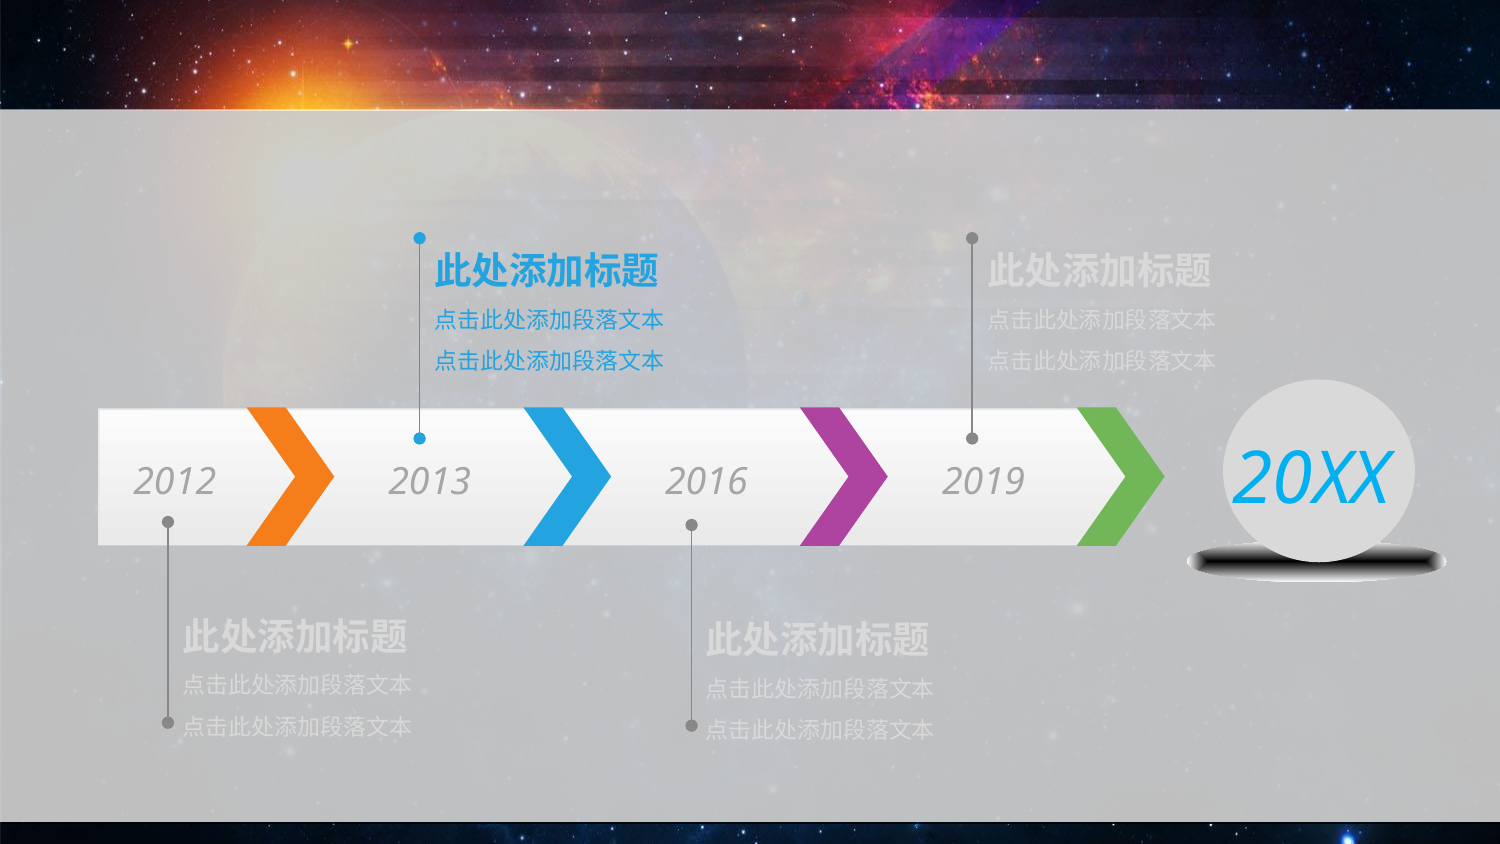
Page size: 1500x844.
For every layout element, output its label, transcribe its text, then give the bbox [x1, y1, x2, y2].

text_box 2013 [373, 449, 486, 509]
picture [0, 822, 1500, 844]
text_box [971, 216, 1271, 439]
text_box 2019 [927, 449, 1040, 509]
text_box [419, 216, 719, 439]
text_box [841, 409, 1125, 545]
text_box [690, 524, 990, 753]
text_box [1076, 447, 1165, 546]
text_box [799, 407, 888, 523]
picture [0, 0, 1500, 109]
text_box 2016 [650, 449, 763, 509]
text_box [98, 409, 294, 545]
text_box [564, 409, 848, 545]
text_box 2012 [118, 449, 231, 509]
text_box [523, 447, 612, 546]
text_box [1186, 379, 1448, 583]
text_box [167, 521, 467, 750]
text_box [288, 409, 571, 545]
text_box [246, 407, 335, 520]
